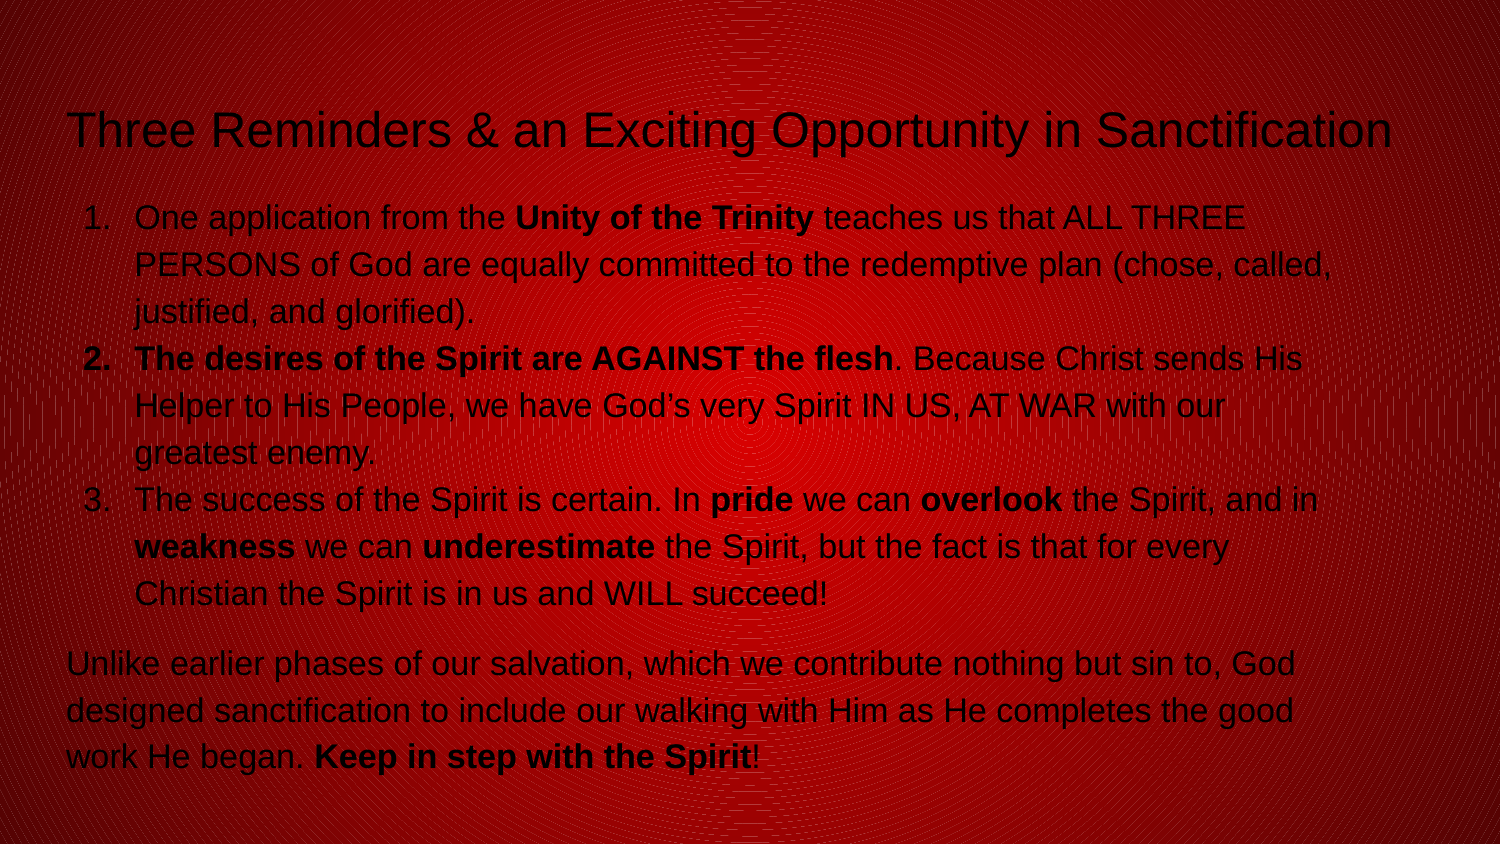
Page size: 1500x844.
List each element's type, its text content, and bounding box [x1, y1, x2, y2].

title Three Reminders & an Exciting Opportunity in Sanctification [51, 72, 1449, 167]
list One application from the Unity of the Trinity teaches us that ALL THREE PERSONS of God are equally committed to the redemptive plan (chose, called, justified, and glorified). The desires of the Spirit are AGAINST the flesh. Because Christ sends His Helper to His People, we have God’s very Spirit IN US, AT WAR with our greatest enemy. The success of the Spirit is certain. In pride we can overlook the Spirit, and in weakness we can underestimate the Spirit, but the fact is that for every Christian the Spirit is in us and WILL succeed! Unlike earlier phases of our salvation, which we contribute nothing but sin to, God designed sanctification to include our walking with Him as He completes the good work He began. Keep in step with the Spirit! [51, 174, 1368, 796]
